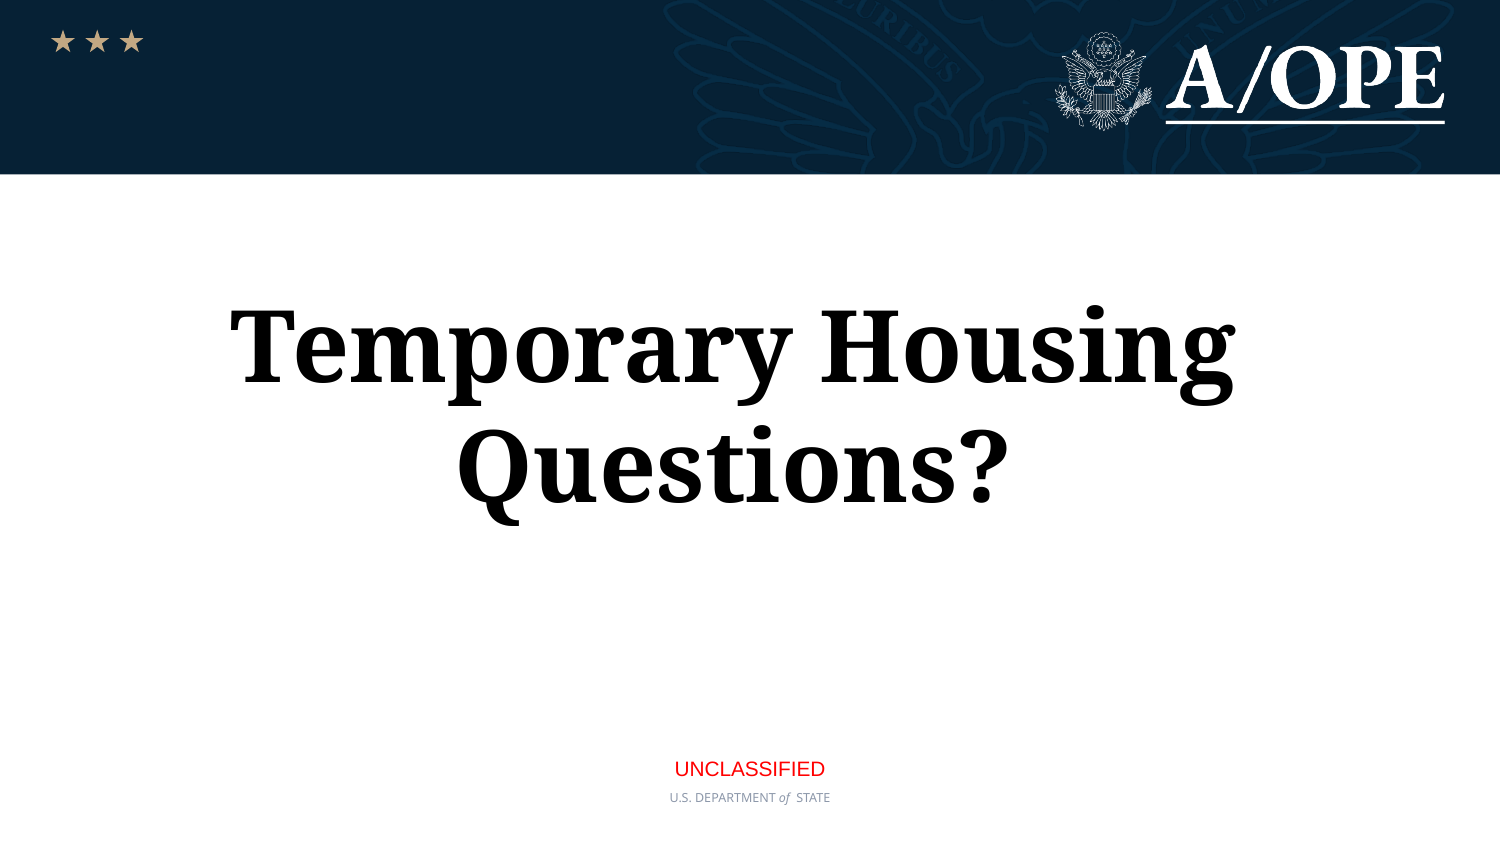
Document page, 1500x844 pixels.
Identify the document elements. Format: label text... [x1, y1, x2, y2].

picture [587, 0, 1500, 174]
title Temporary Housing Questions? [211, 67, 1256, 739]
text_box UNCLASSIFIED [659, 747, 841, 788]
